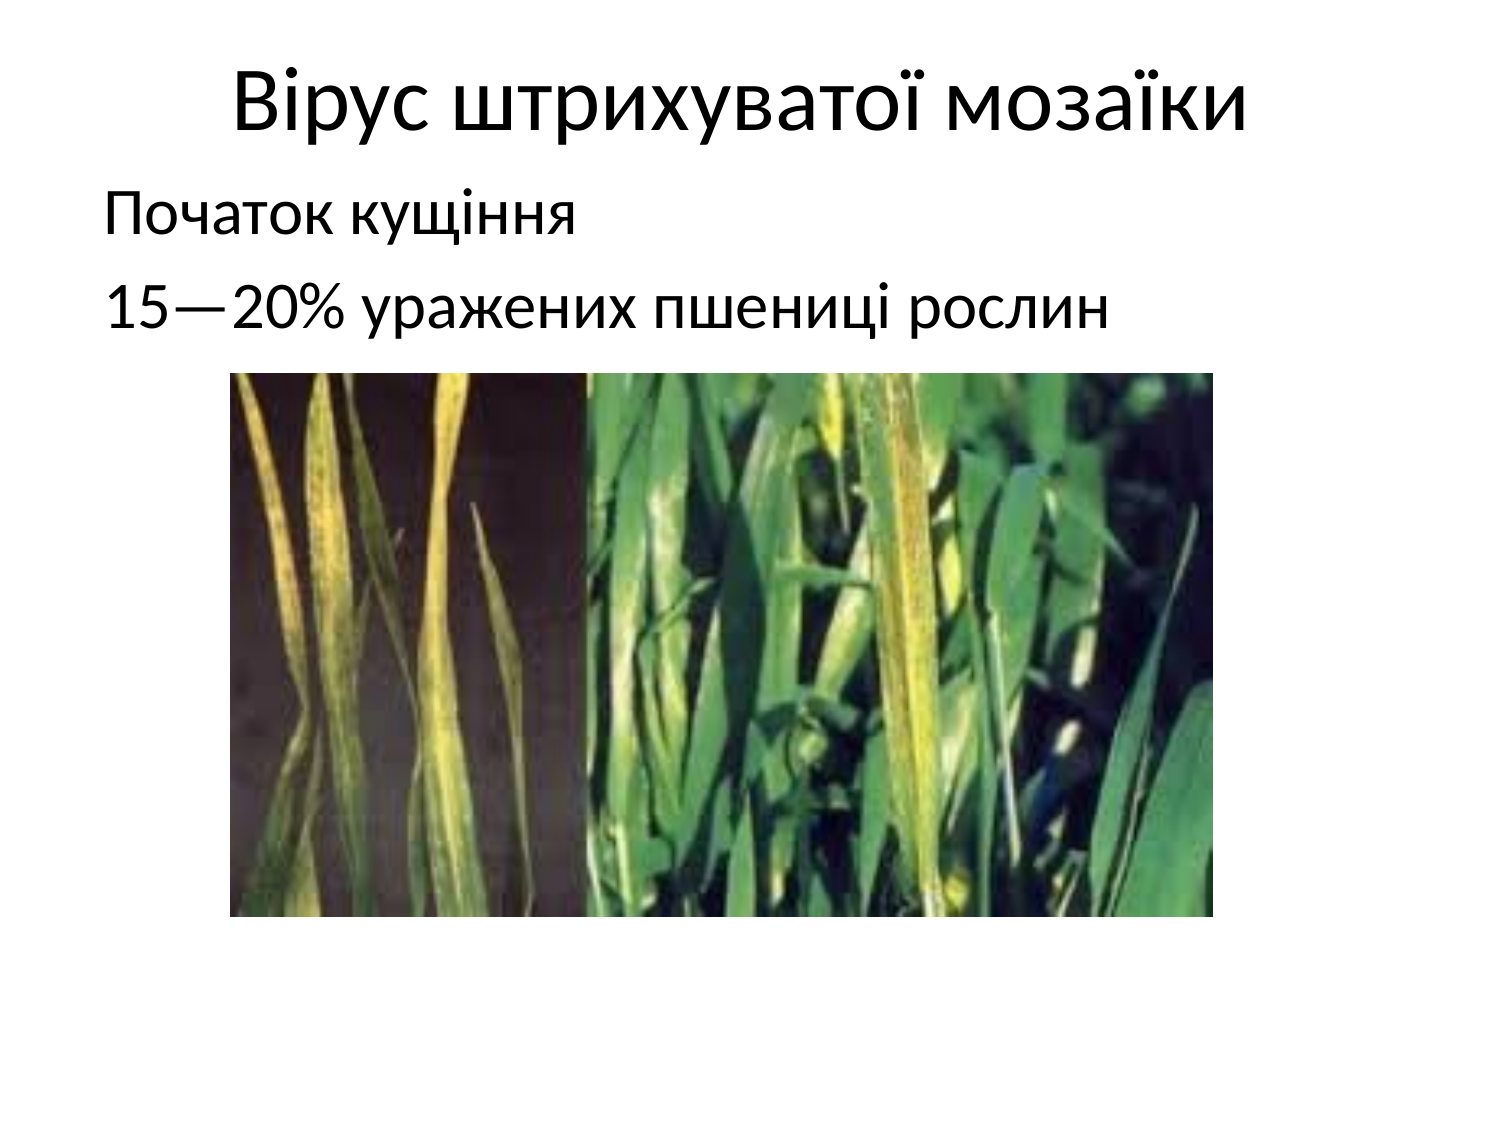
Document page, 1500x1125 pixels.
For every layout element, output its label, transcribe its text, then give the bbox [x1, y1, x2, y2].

picture [229, 373, 1214, 918]
title Вірус штрихуватої мозаїки [76, 0, 1427, 188]
list Початок кущіння 15—20% уражених пшениці рослин [88, 160, 1439, 904]
